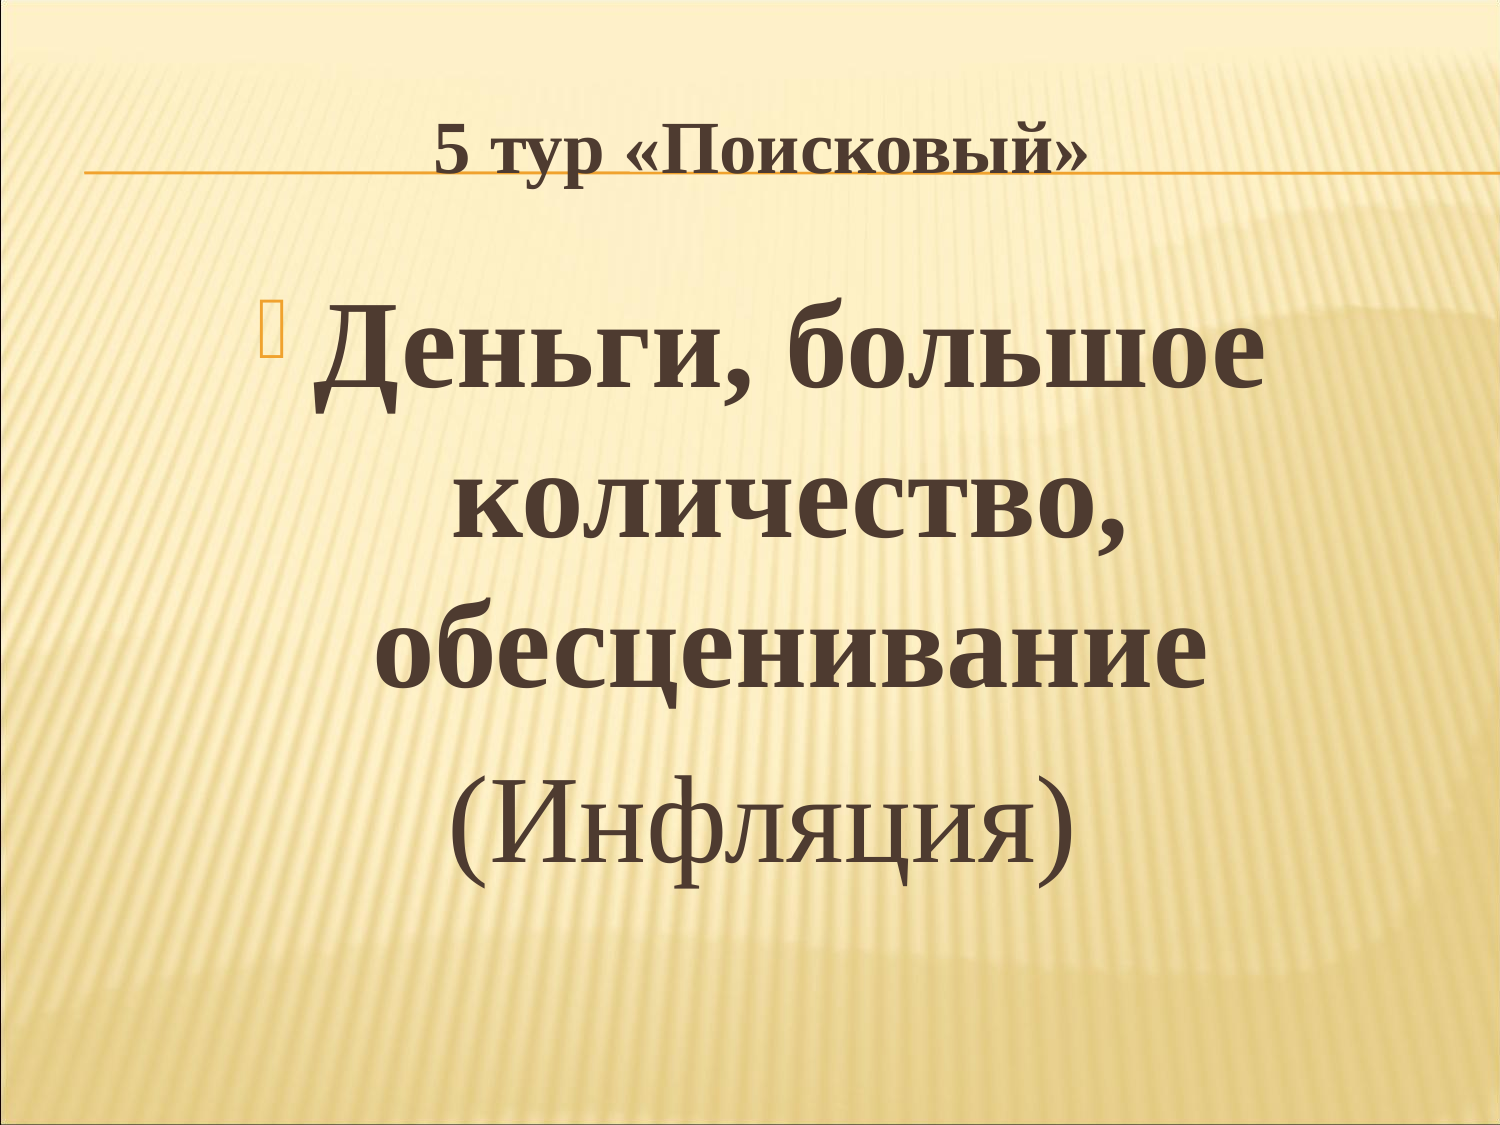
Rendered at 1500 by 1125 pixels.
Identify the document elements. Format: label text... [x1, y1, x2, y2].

picture [0, 0, 1500, 1125]
list Деньги, большое количество, обесценивание (Инфляция) [50, 254, 1475, 998]
title 5 тур «Поисковый» [50, 75, 1475, 213]
